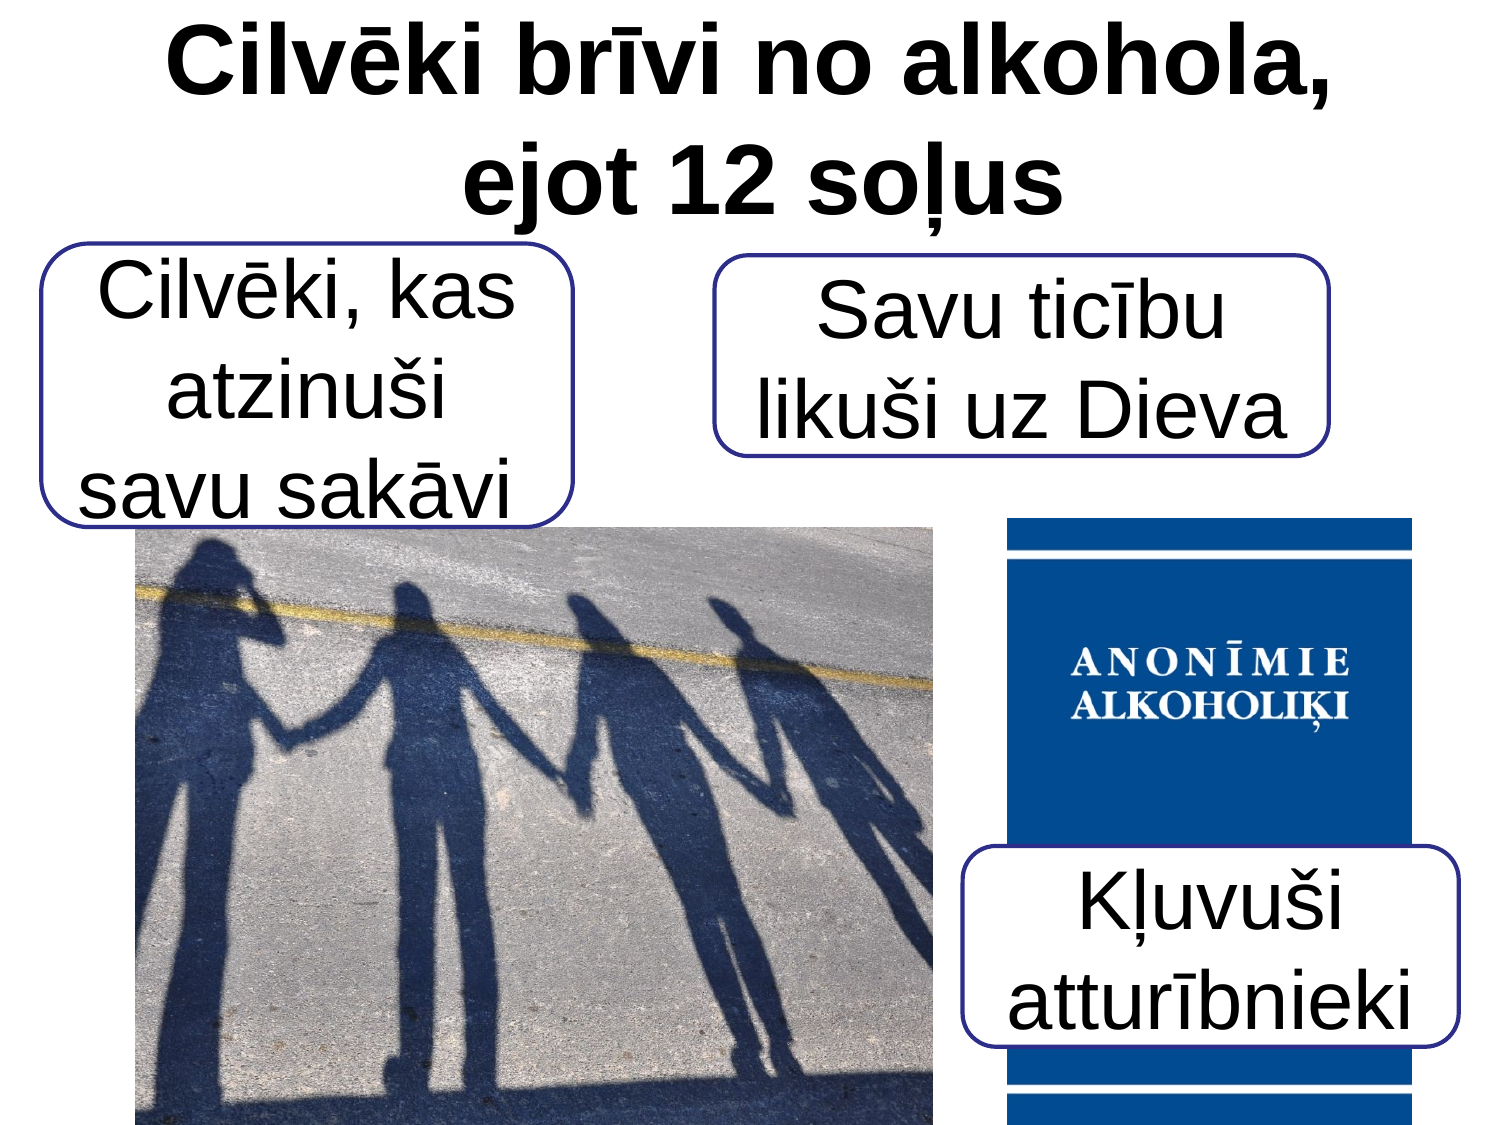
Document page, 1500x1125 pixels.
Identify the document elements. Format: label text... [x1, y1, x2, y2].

text_box Kļuvuši atturībnieki [960, 843, 1001, 1049]
picture [1006, 518, 1412, 1125]
slide_number 25 [1416, 1049, 1426, 1103]
text_box Savu ticību likuši uz Dieva [712, 253, 1331, 459]
picture [135, 526, 933, 1125]
title Cilvēki brīvi no alkohola, ejot 12 soļus [0, 44, 1500, 185]
text_box Cilvēki, kas atzinuši savu sakāvi [39, 241, 575, 530]
text_box Kļuvuši atturībnieki [1416, 843, 1461, 1049]
